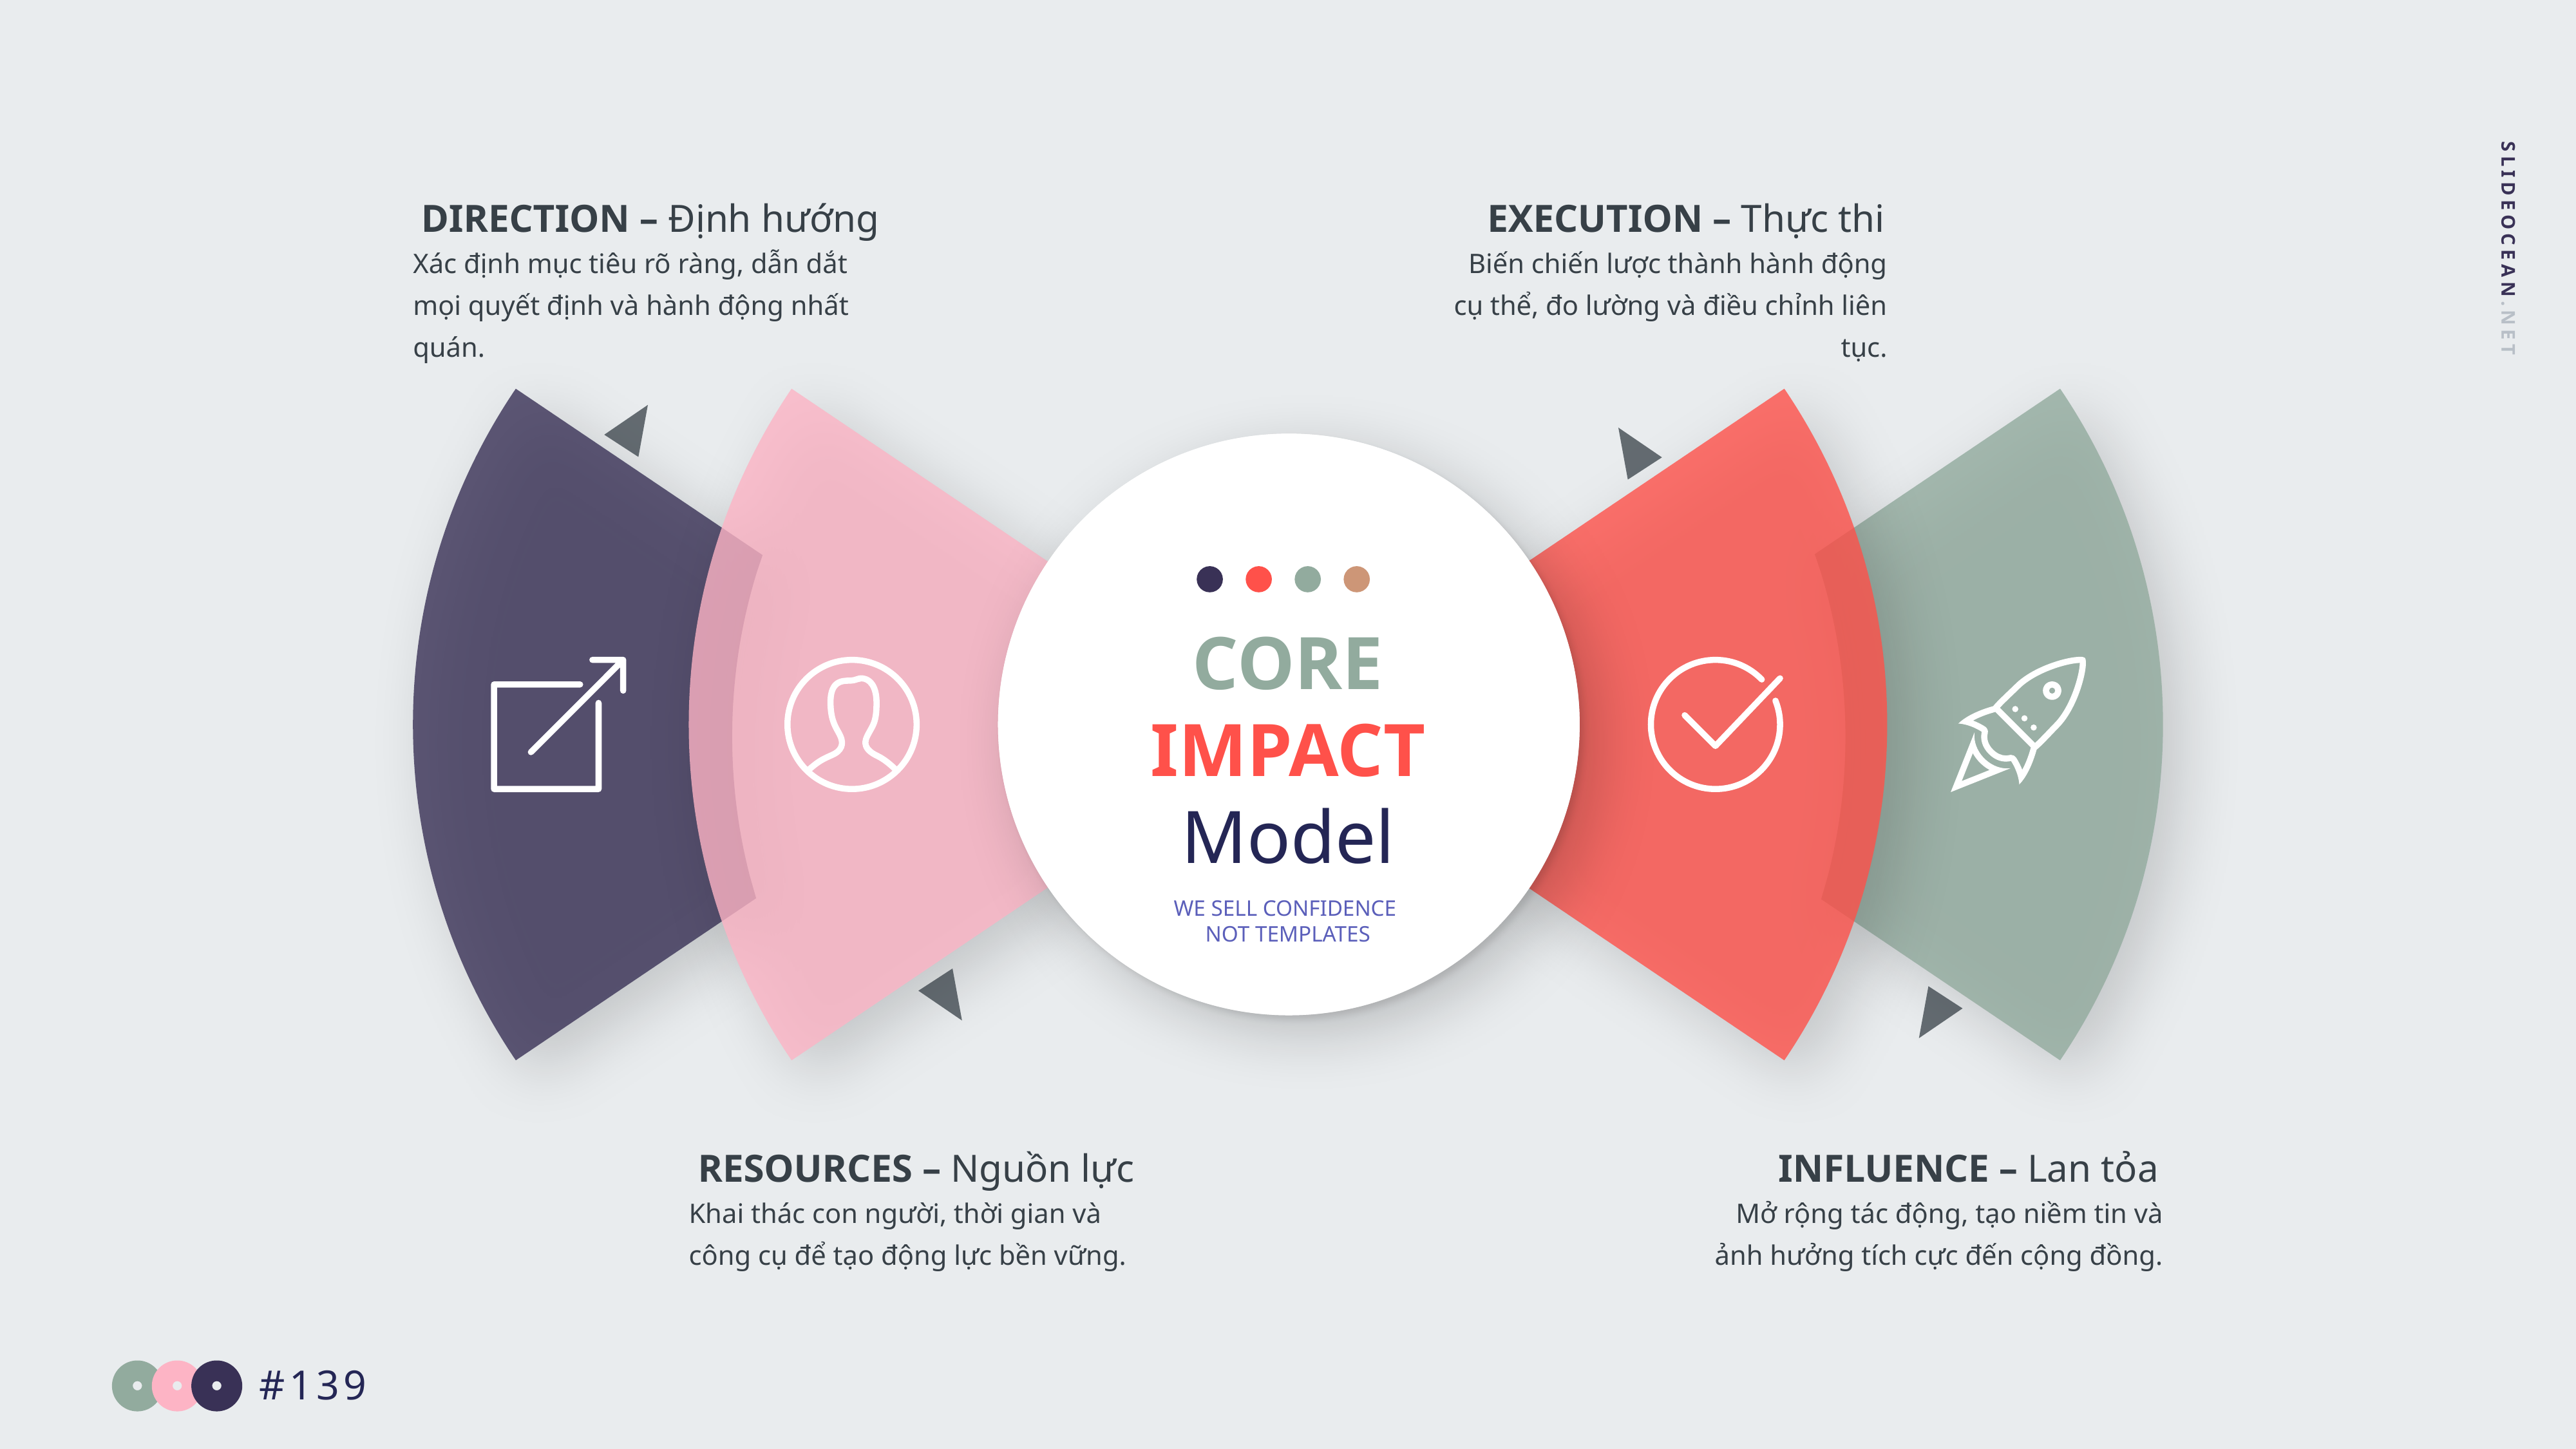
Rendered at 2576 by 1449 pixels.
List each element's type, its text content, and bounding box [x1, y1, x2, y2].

text_box [1647, 656, 1783, 793]
text_box [997, 432, 1581, 1017]
text_box [1342, 565, 1371, 594]
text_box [1708, 1122, 2164, 1276]
text_box [527, 656, 627, 755]
text_box [602, 402, 650, 459]
text_box [1917, 984, 1965, 1041]
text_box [412, 173, 888, 368]
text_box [1432, 173, 1888, 327]
text_box [1195, 565, 1224, 594]
text_box WE SELL CONFIDENCE NOT TEMPLATES [1164, 890, 1412, 951]
text_box #139 [259, 1359, 435, 1408]
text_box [688, 1122, 1144, 1276]
text_box CORE IMPACT Model [1141, 612, 1435, 883]
text_box [1616, 425, 1664, 482]
text_box [1558, 387, 1888, 1062]
text_box [1958, 656, 2086, 785]
text_box [1951, 732, 2011, 793]
text_box [491, 681, 602, 793]
text_box [687, 387, 1044, 1062]
text_box [1293, 565, 1322, 594]
text_box [916, 967, 964, 1023]
text_box [1244, 565, 1273, 594]
text_box [412, 387, 715, 1062]
text_box [784, 656, 920, 793]
text_box [1890, 387, 2164, 1062]
